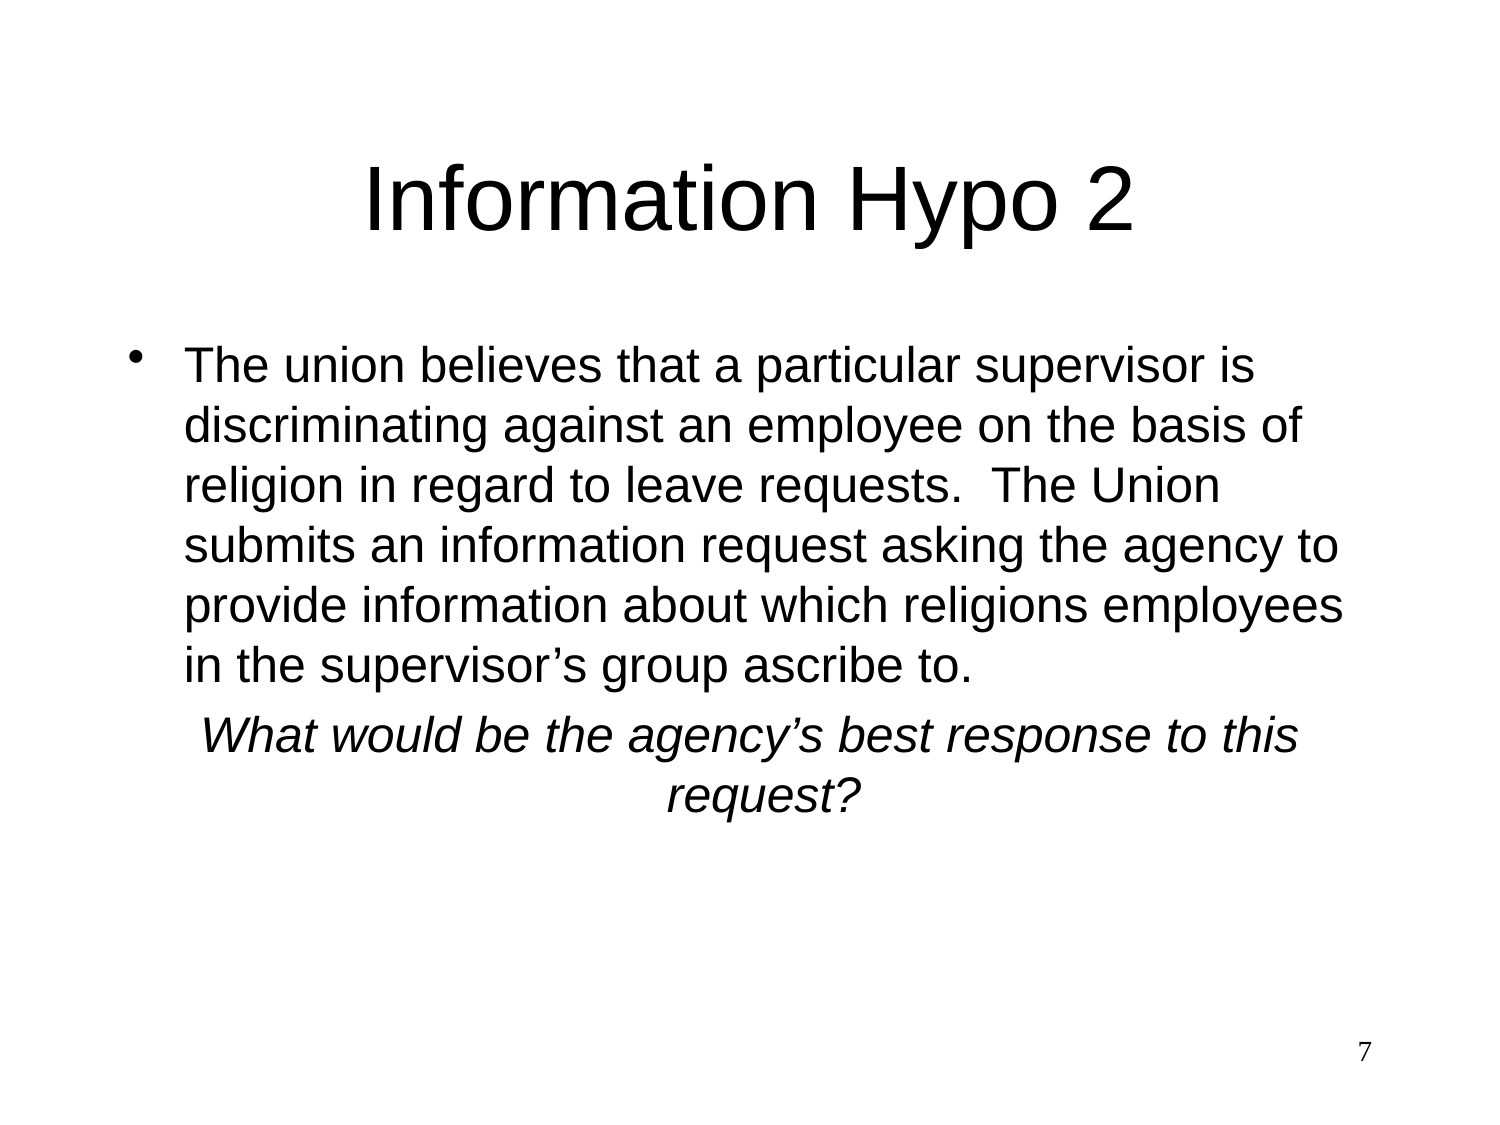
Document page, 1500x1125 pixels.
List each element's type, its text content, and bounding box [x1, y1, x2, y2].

list The union believes that a particular supervisor is discriminating against an employee on the basis of religion in regard to leave requests. The Union submits an information request asking the agency to provide information about which religions employees in the supervisor’s group ascribe to. What would be the agency’s best response to this request? [112, 324, 1388, 1001]
slide_number 7 [1074, 1024, 1388, 1101]
title Information Hypo 2 [112, 99, 1388, 288]
